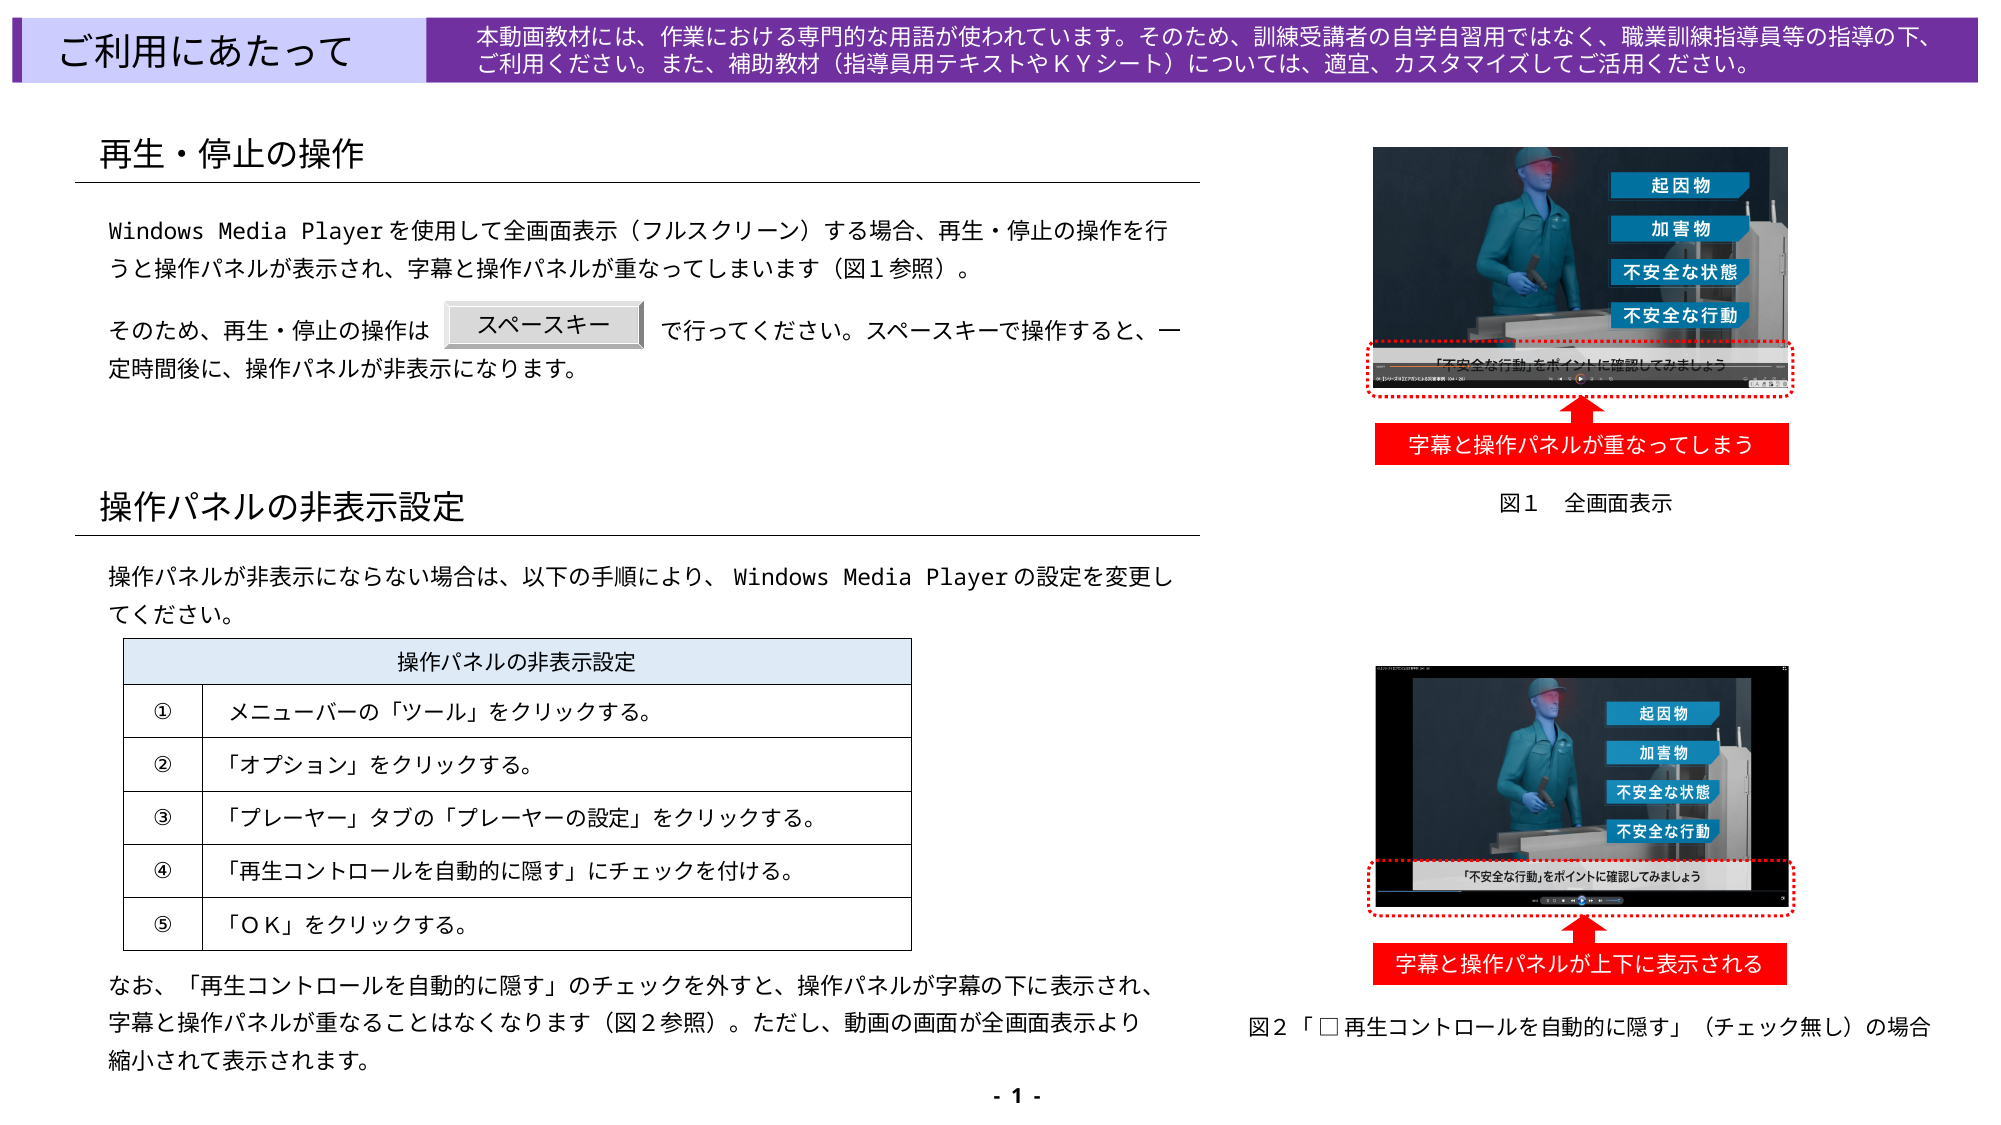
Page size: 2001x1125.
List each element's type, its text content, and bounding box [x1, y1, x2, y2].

slide_number - 1 - [834, 1077, 1200, 1125]
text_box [12, 17, 1979, 83]
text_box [74, 125, 1969, 1077]
